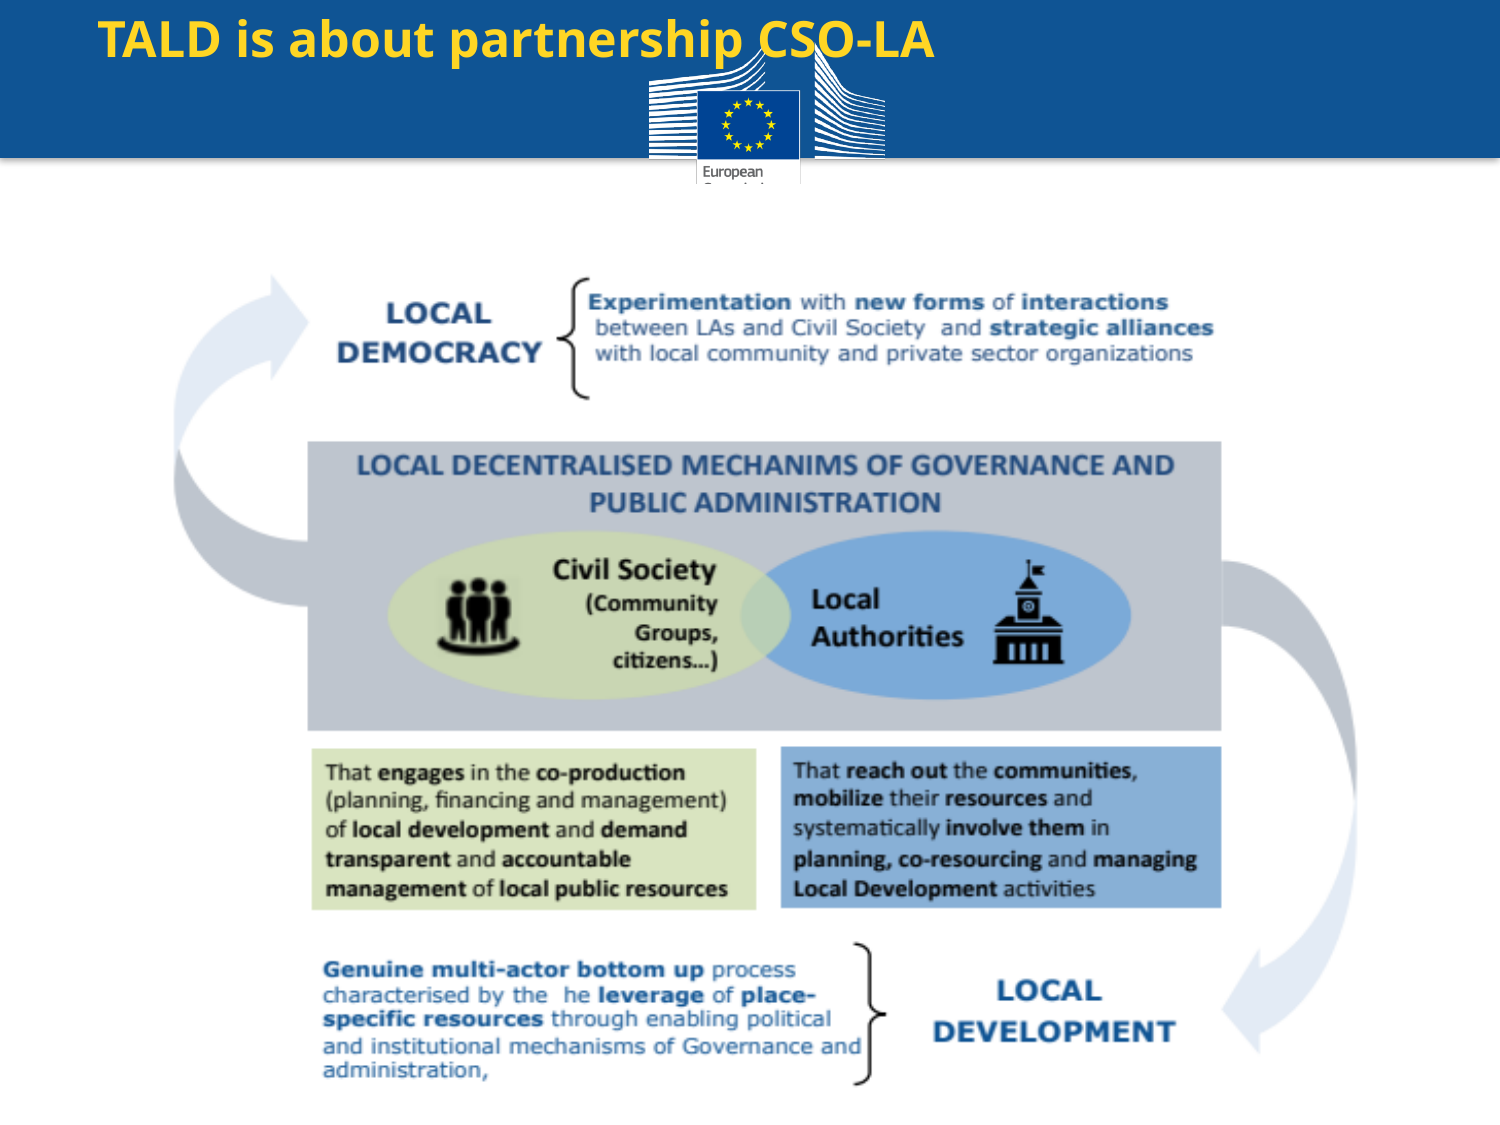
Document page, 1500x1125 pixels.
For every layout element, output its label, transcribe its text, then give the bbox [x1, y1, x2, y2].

picture [123, 75, 1436, 1125]
text_box TALD is about partnership CSO-LA [82, 0, 951, 75]
